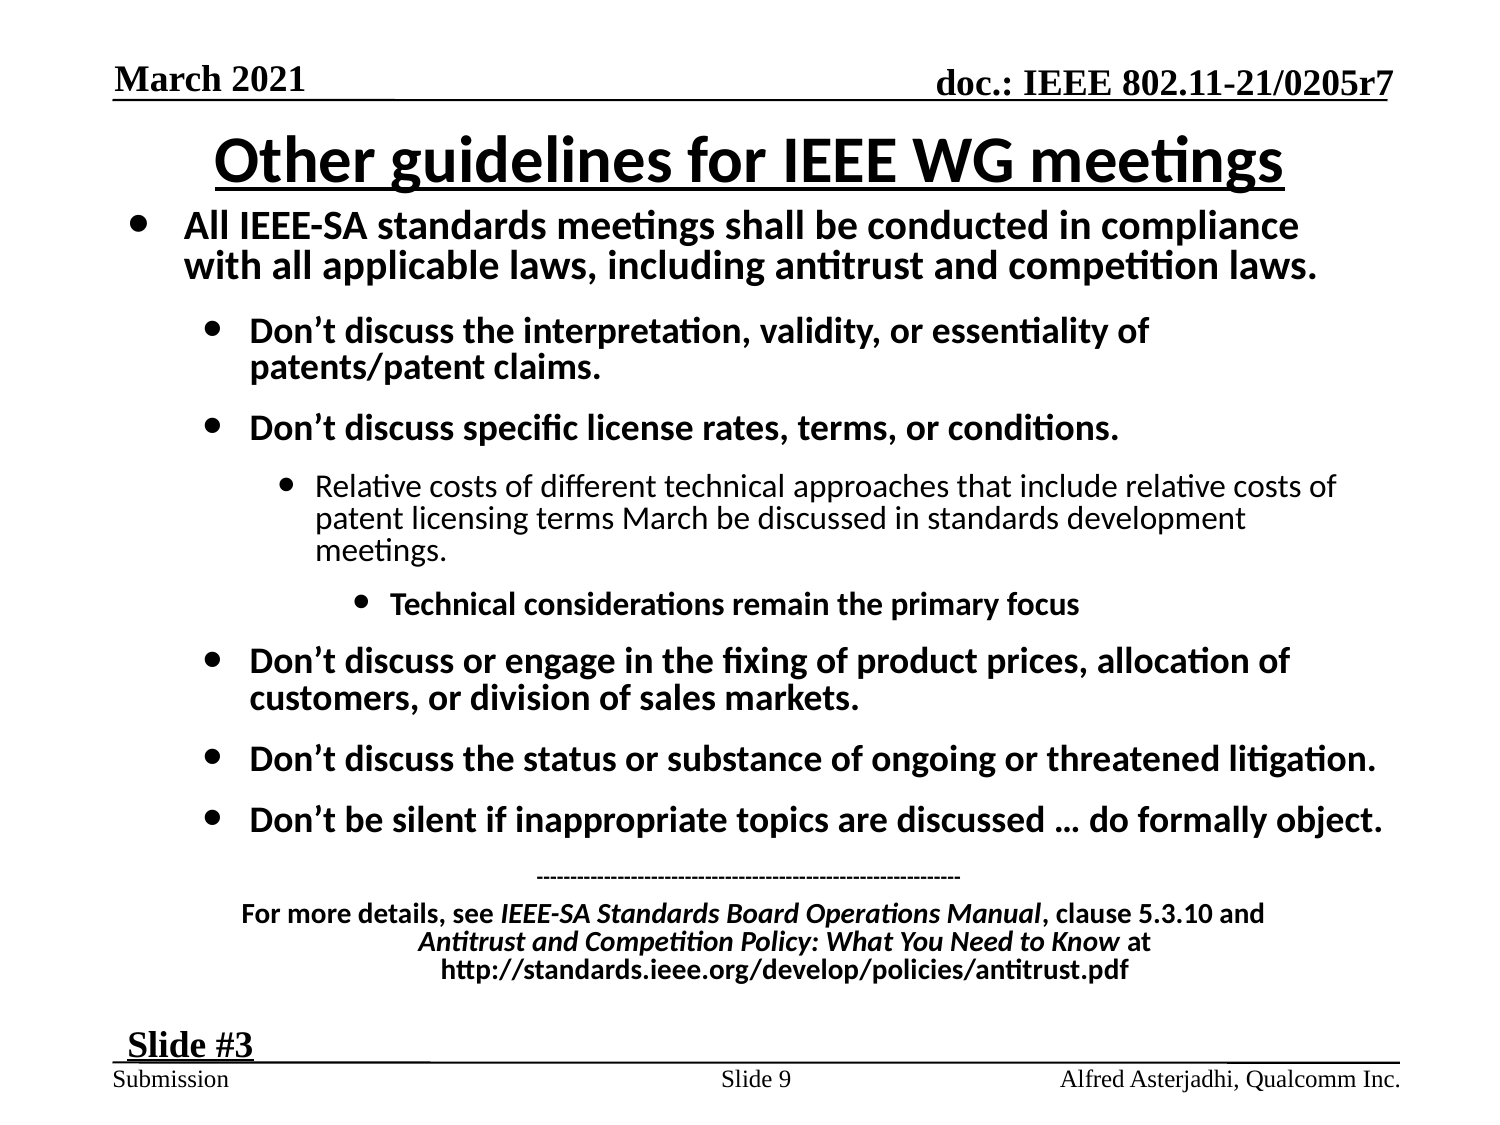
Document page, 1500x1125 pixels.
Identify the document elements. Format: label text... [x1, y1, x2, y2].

title Other guidelines for IEEE WG meetings [112, 112, 1388, 199]
footer Alfred Asterjadhi, Qualcomm Inc. [878, 1061, 1402, 1093]
slide_number Slide 9 [712, 1061, 800, 1123]
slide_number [114, 54, 493, 100]
list All IEEE-SA standards meetings shall be conducted in compliance with all applicable laws, including antitrust and competition laws. Don’t discuss the interpretation, validity, or essentiality of patents/patent claims. Don’t discuss specific license rates, terms, or conditions. Relative costs of different technical approaches that include relative costs of patent licensing terms March be discussed in standards development meetings. Technical considerations remain the primary focus Don’t discuss or engage in the fixing of product prices, allocation of customers, or division of sales markets. Don’t discuss the status or substance of ongoing or threatened litigation. Don’t be silent if inappropriate topics are discussed … do formally object. --------------------------------------------------------------- For more details, see IEEE-SA Standards Board Operations Manual, clause 5.3.10 and Antitrust and Competition Policy: What You Need to Know at http://standards.ieee.org/develop/policies/antitrust.pdf [112, 199, 1402, 1063]
text_box Slide #3 [112, 1012, 269, 1073]
